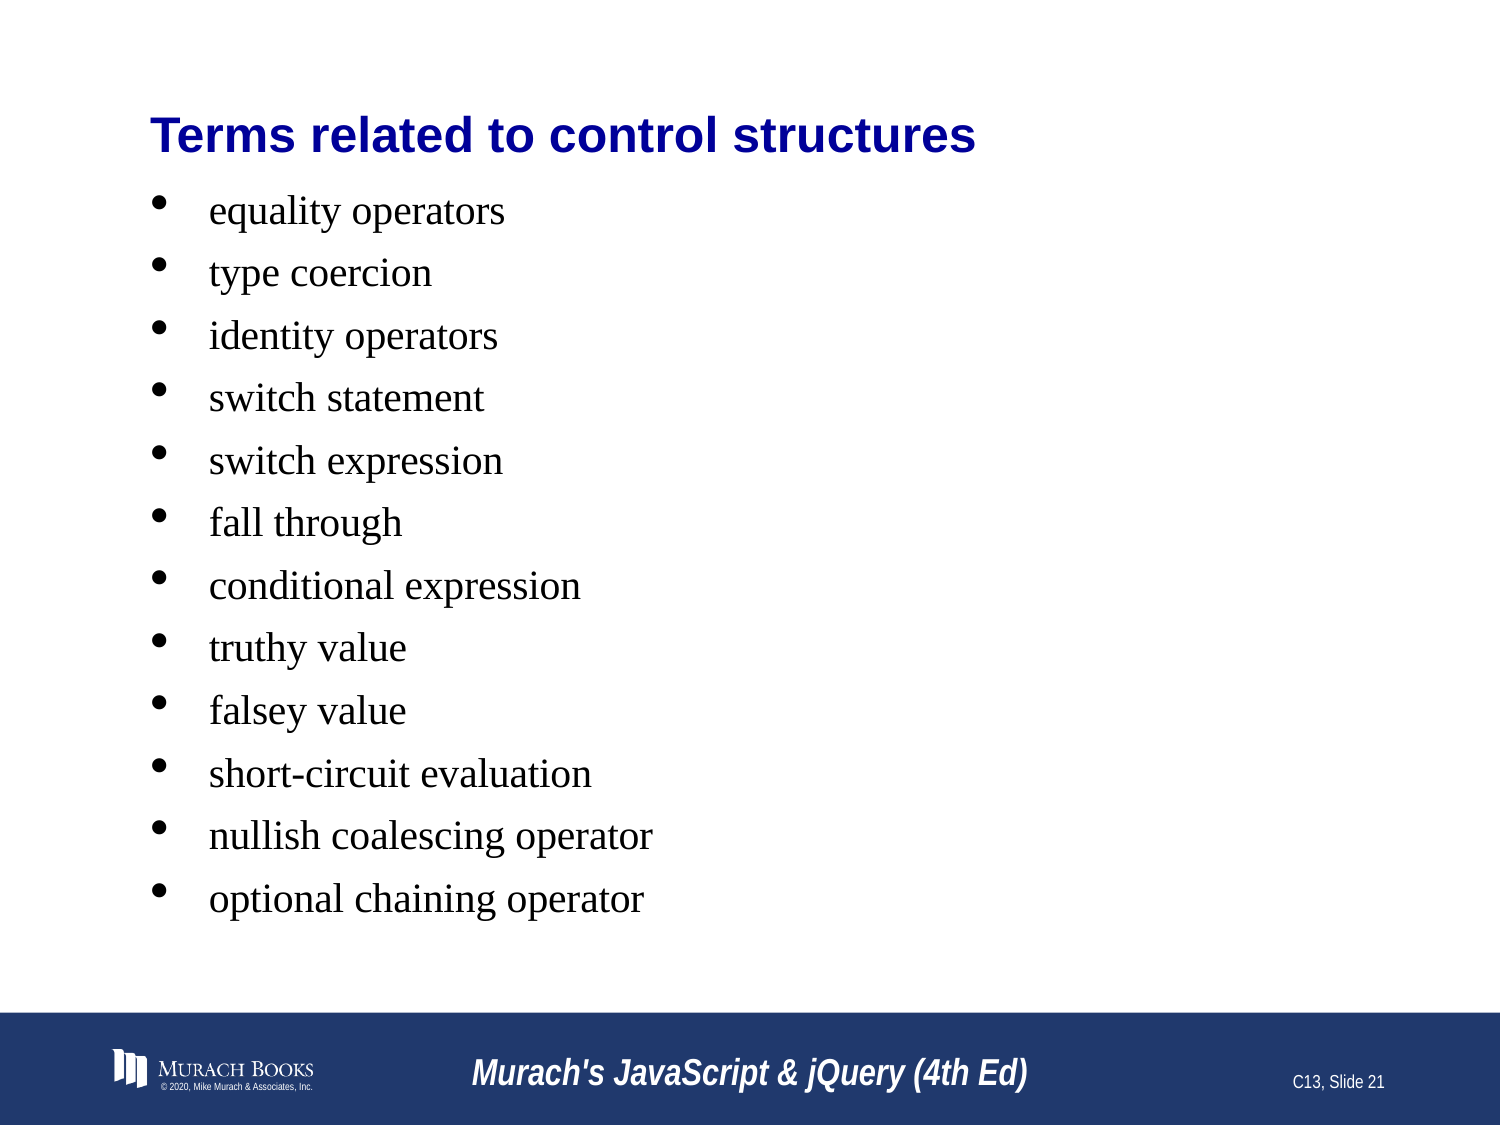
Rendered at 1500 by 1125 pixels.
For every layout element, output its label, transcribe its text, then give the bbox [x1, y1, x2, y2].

list equality operators type coercion identity operators switch statement switch expression fall through conditional expression truthy value falsey value short-circuit evaluation nullish coalescing operator optional chaining operator [137, 174, 1350, 975]
slide_number C13, Slide 21 [1087, 1025, 1400, 1100]
slide_number Murach's JavaScript & jQuery (4th Ed) [463, 1025, 1050, 1100]
title Terms related to control structures [150, 102, 1350, 164]
footer © 2020, Mike Murach & Associates, Inc. [12, 1025, 463, 1100]
